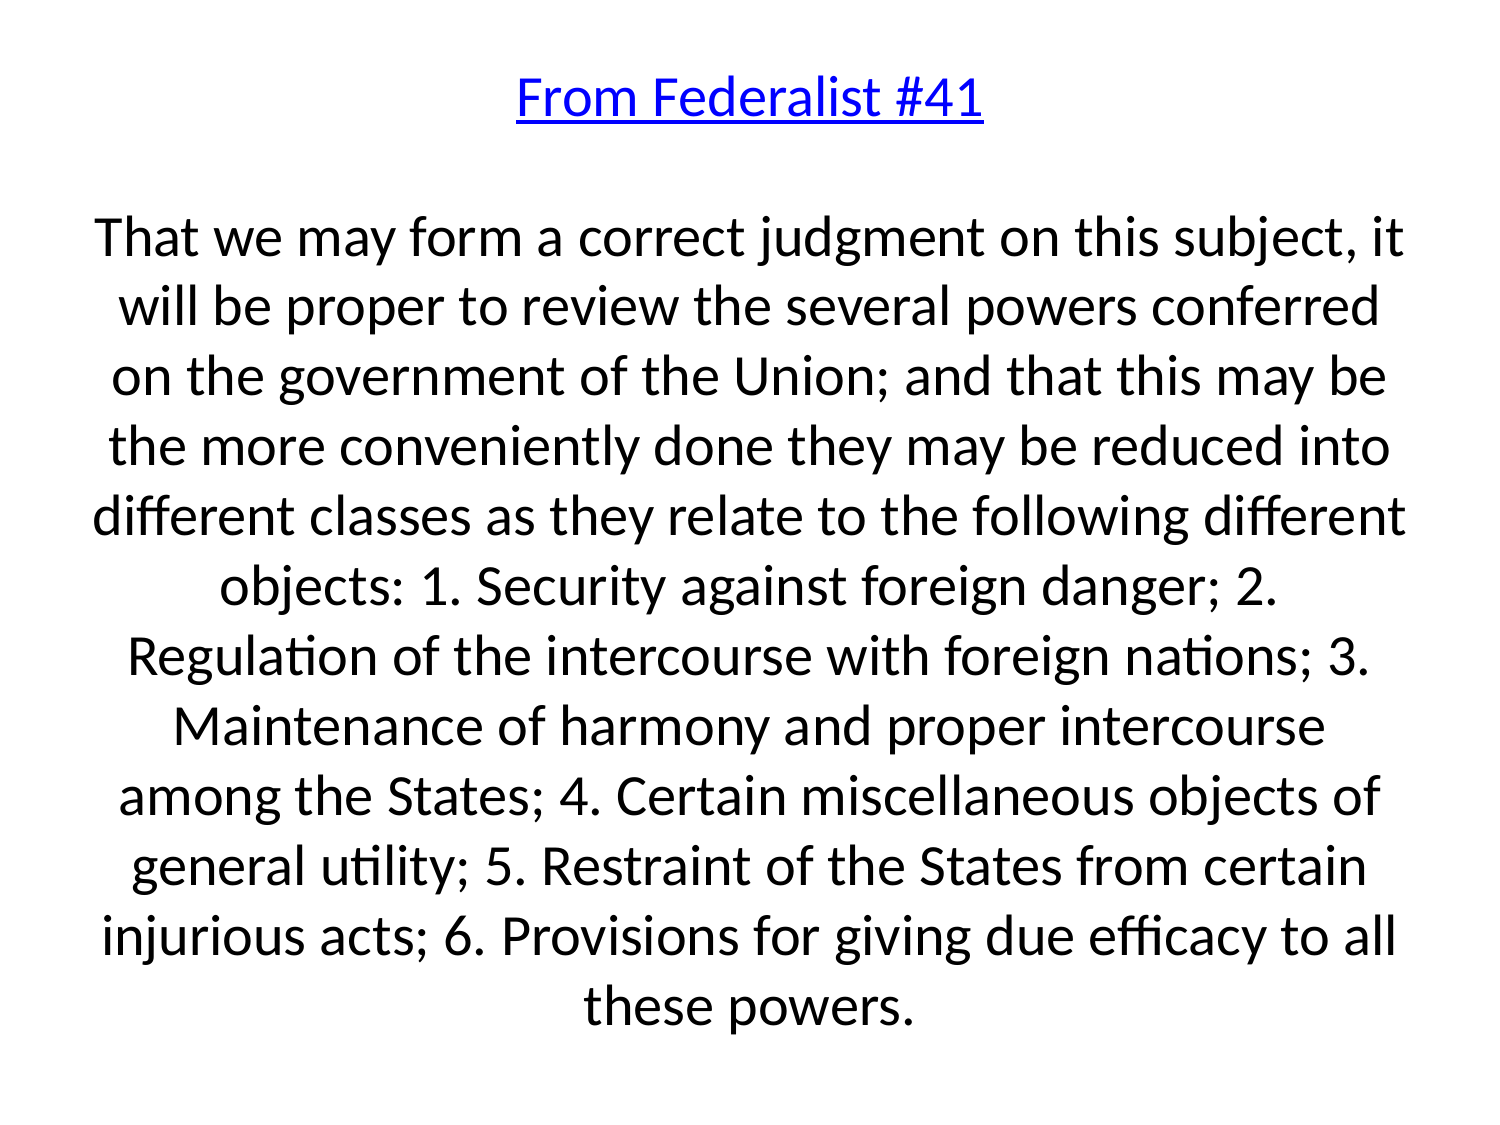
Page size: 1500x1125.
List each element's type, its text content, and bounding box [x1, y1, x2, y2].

title From Federalist #41 That we may form a correct judgment on this subject, it will be proper to review the several powers conferred on the government of the Union; and that this may be the more conveniently done they may be reduced into different classes as they relate to the following different objects: 1. Security against foreign danger; 2. Regulation of the intercourse with foreign nations; 3. Maintenance of harmony and proper intercourse among the States; 4. Certain miscellaneous objects of general utility; 5. Restraint of the States from certain injurious acts; 6. Provisions for giving due efficacy to all these powers. [74, 44, 1426, 1051]
